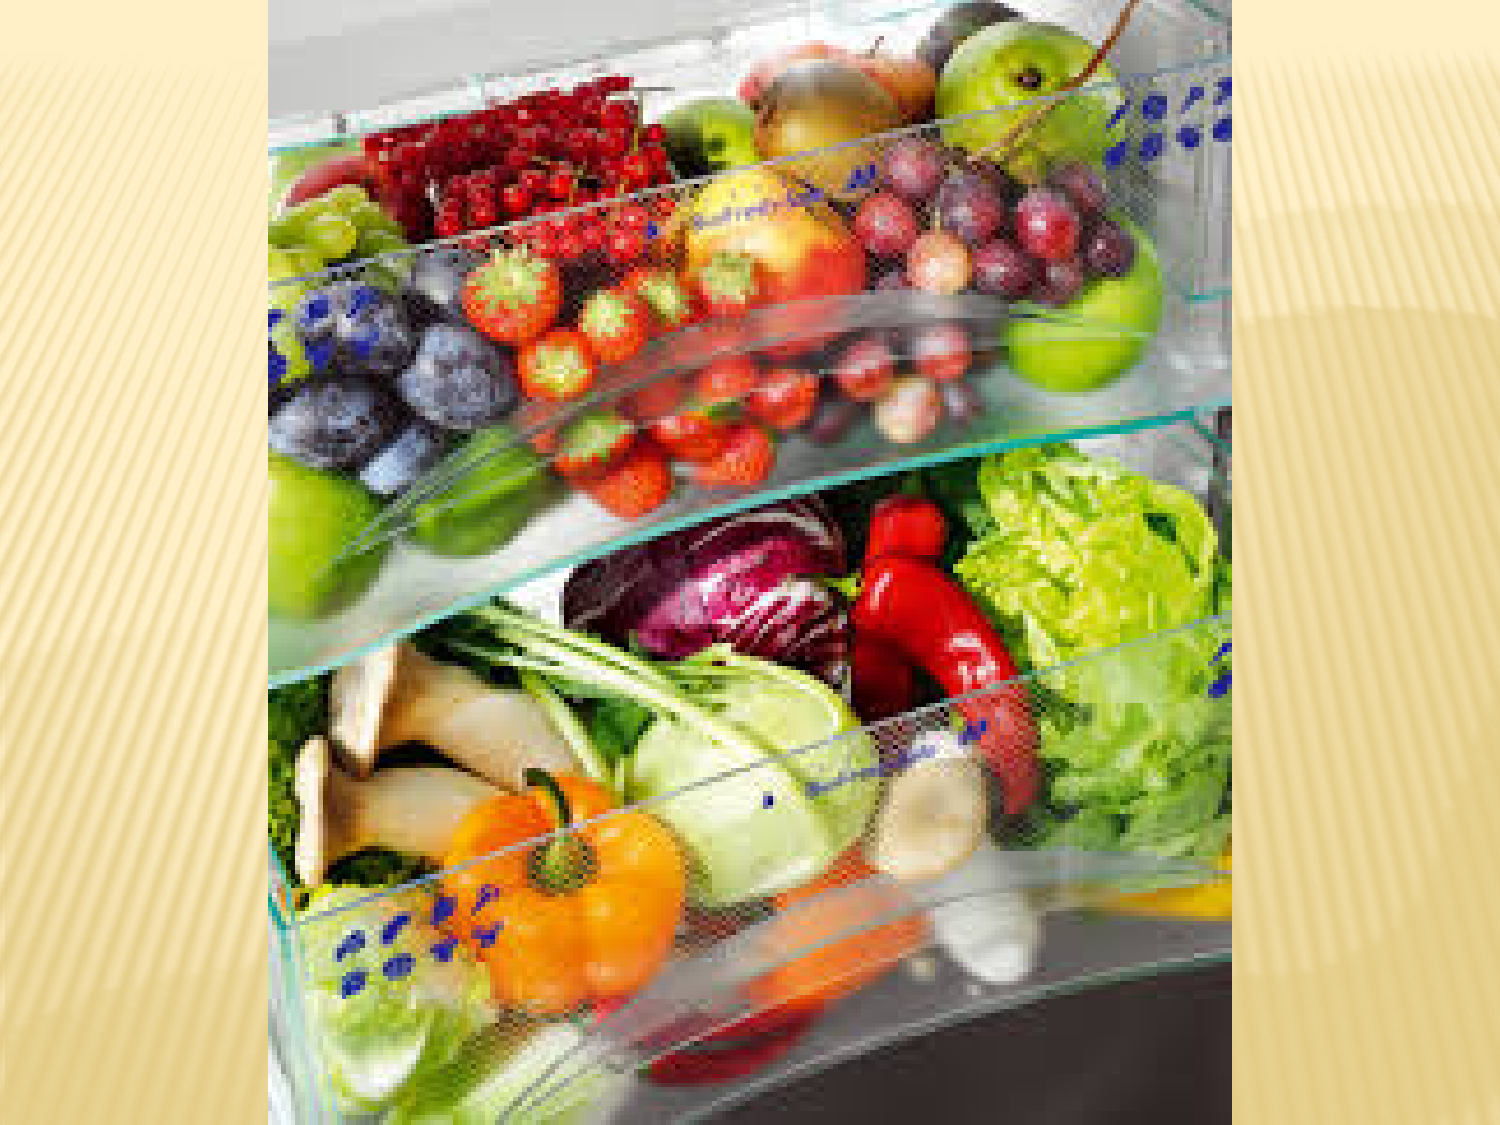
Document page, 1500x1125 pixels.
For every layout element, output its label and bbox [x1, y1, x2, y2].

picture [268, 0, 1232, 1125]
